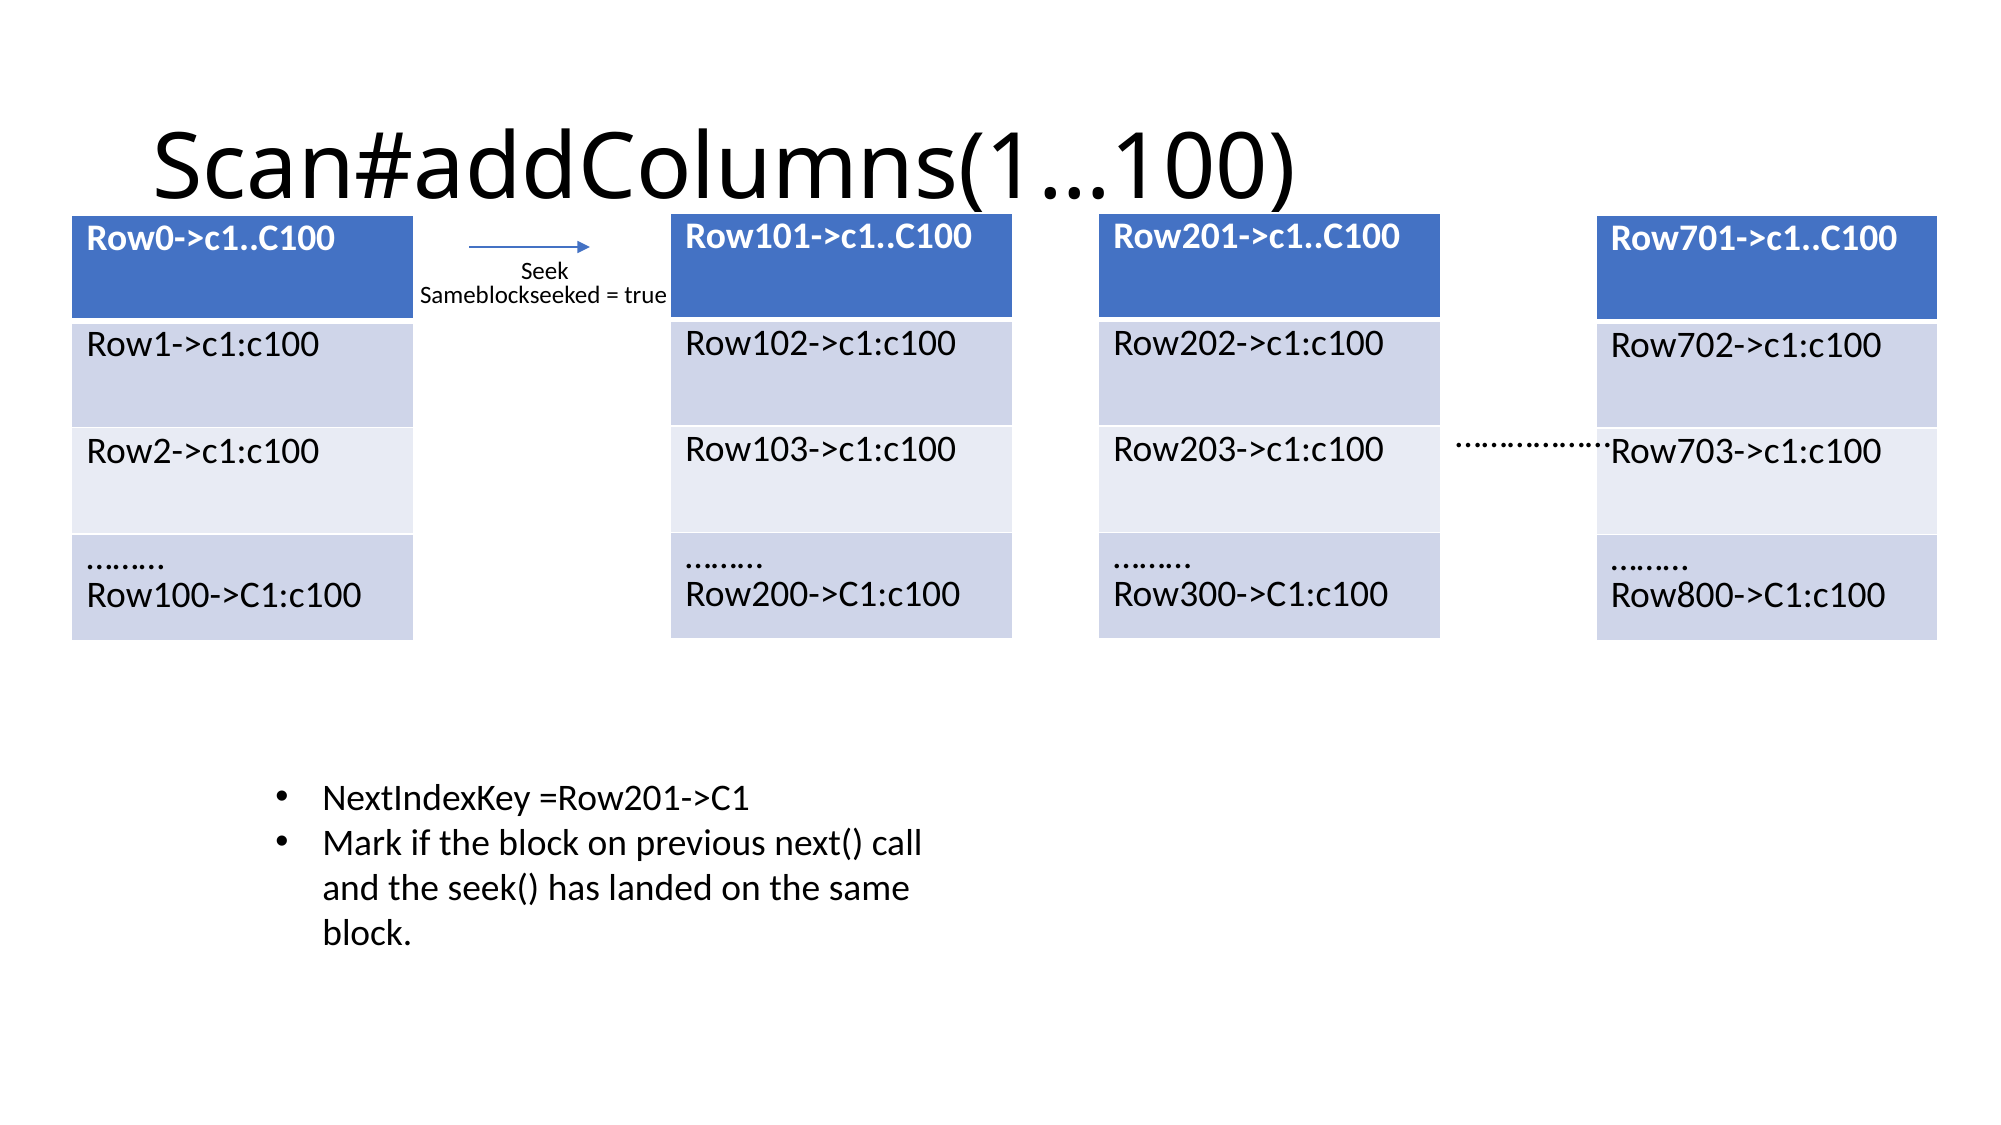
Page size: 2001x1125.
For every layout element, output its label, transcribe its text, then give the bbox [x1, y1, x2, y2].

title Scan#addColumns(1…100) [137, 59, 1863, 278]
table_header Row101->c1..C100 [671, 214, 1012, 317]
text_box Seek [506, 248, 586, 271]
table_header Row201->c1..C100 [1099, 214, 1440, 317]
text_box NextIndexKey =Row201->C1 Mark if the block on previous next() call and the seek() has landed on the same block. [260, 765, 945, 1096]
table_cell Row702->c1:c100 [1597, 324, 1937, 427]
table_cell Row2->c1:c100 [72, 428, 413, 533]
text_box Sameblockseeked = true [405, 271, 687, 317]
table_cell ……… Row200->C1:c100 [671, 533, 1012, 638]
table_cell Row102->c1:c100 [671, 322, 1012, 425]
table_cell Row1->c1:c100 [72, 324, 413, 427]
table_cell Row703->c1:c100 [1597, 429, 1937, 534]
table_cell ……… Row800->C1:c100 [1597, 535, 1937, 640]
table_header Row701->c1..C100 [1597, 216, 1937, 319]
table_cell Row103->c1:c100 [671, 427, 1012, 532]
table_cell Row202->c1:c100 [1099, 322, 1440, 425]
text_box ……………… [1440, 402, 1687, 462]
table_cell Row203->c1:c100 [1099, 427, 1440, 532]
table_header Row0->c1..C100 [72, 216, 413, 318]
table_cell ……… Row100->C1:c100 [72, 535, 413, 640]
table_cell ……… Row300->C1:c100 [1099, 533, 1440, 638]
